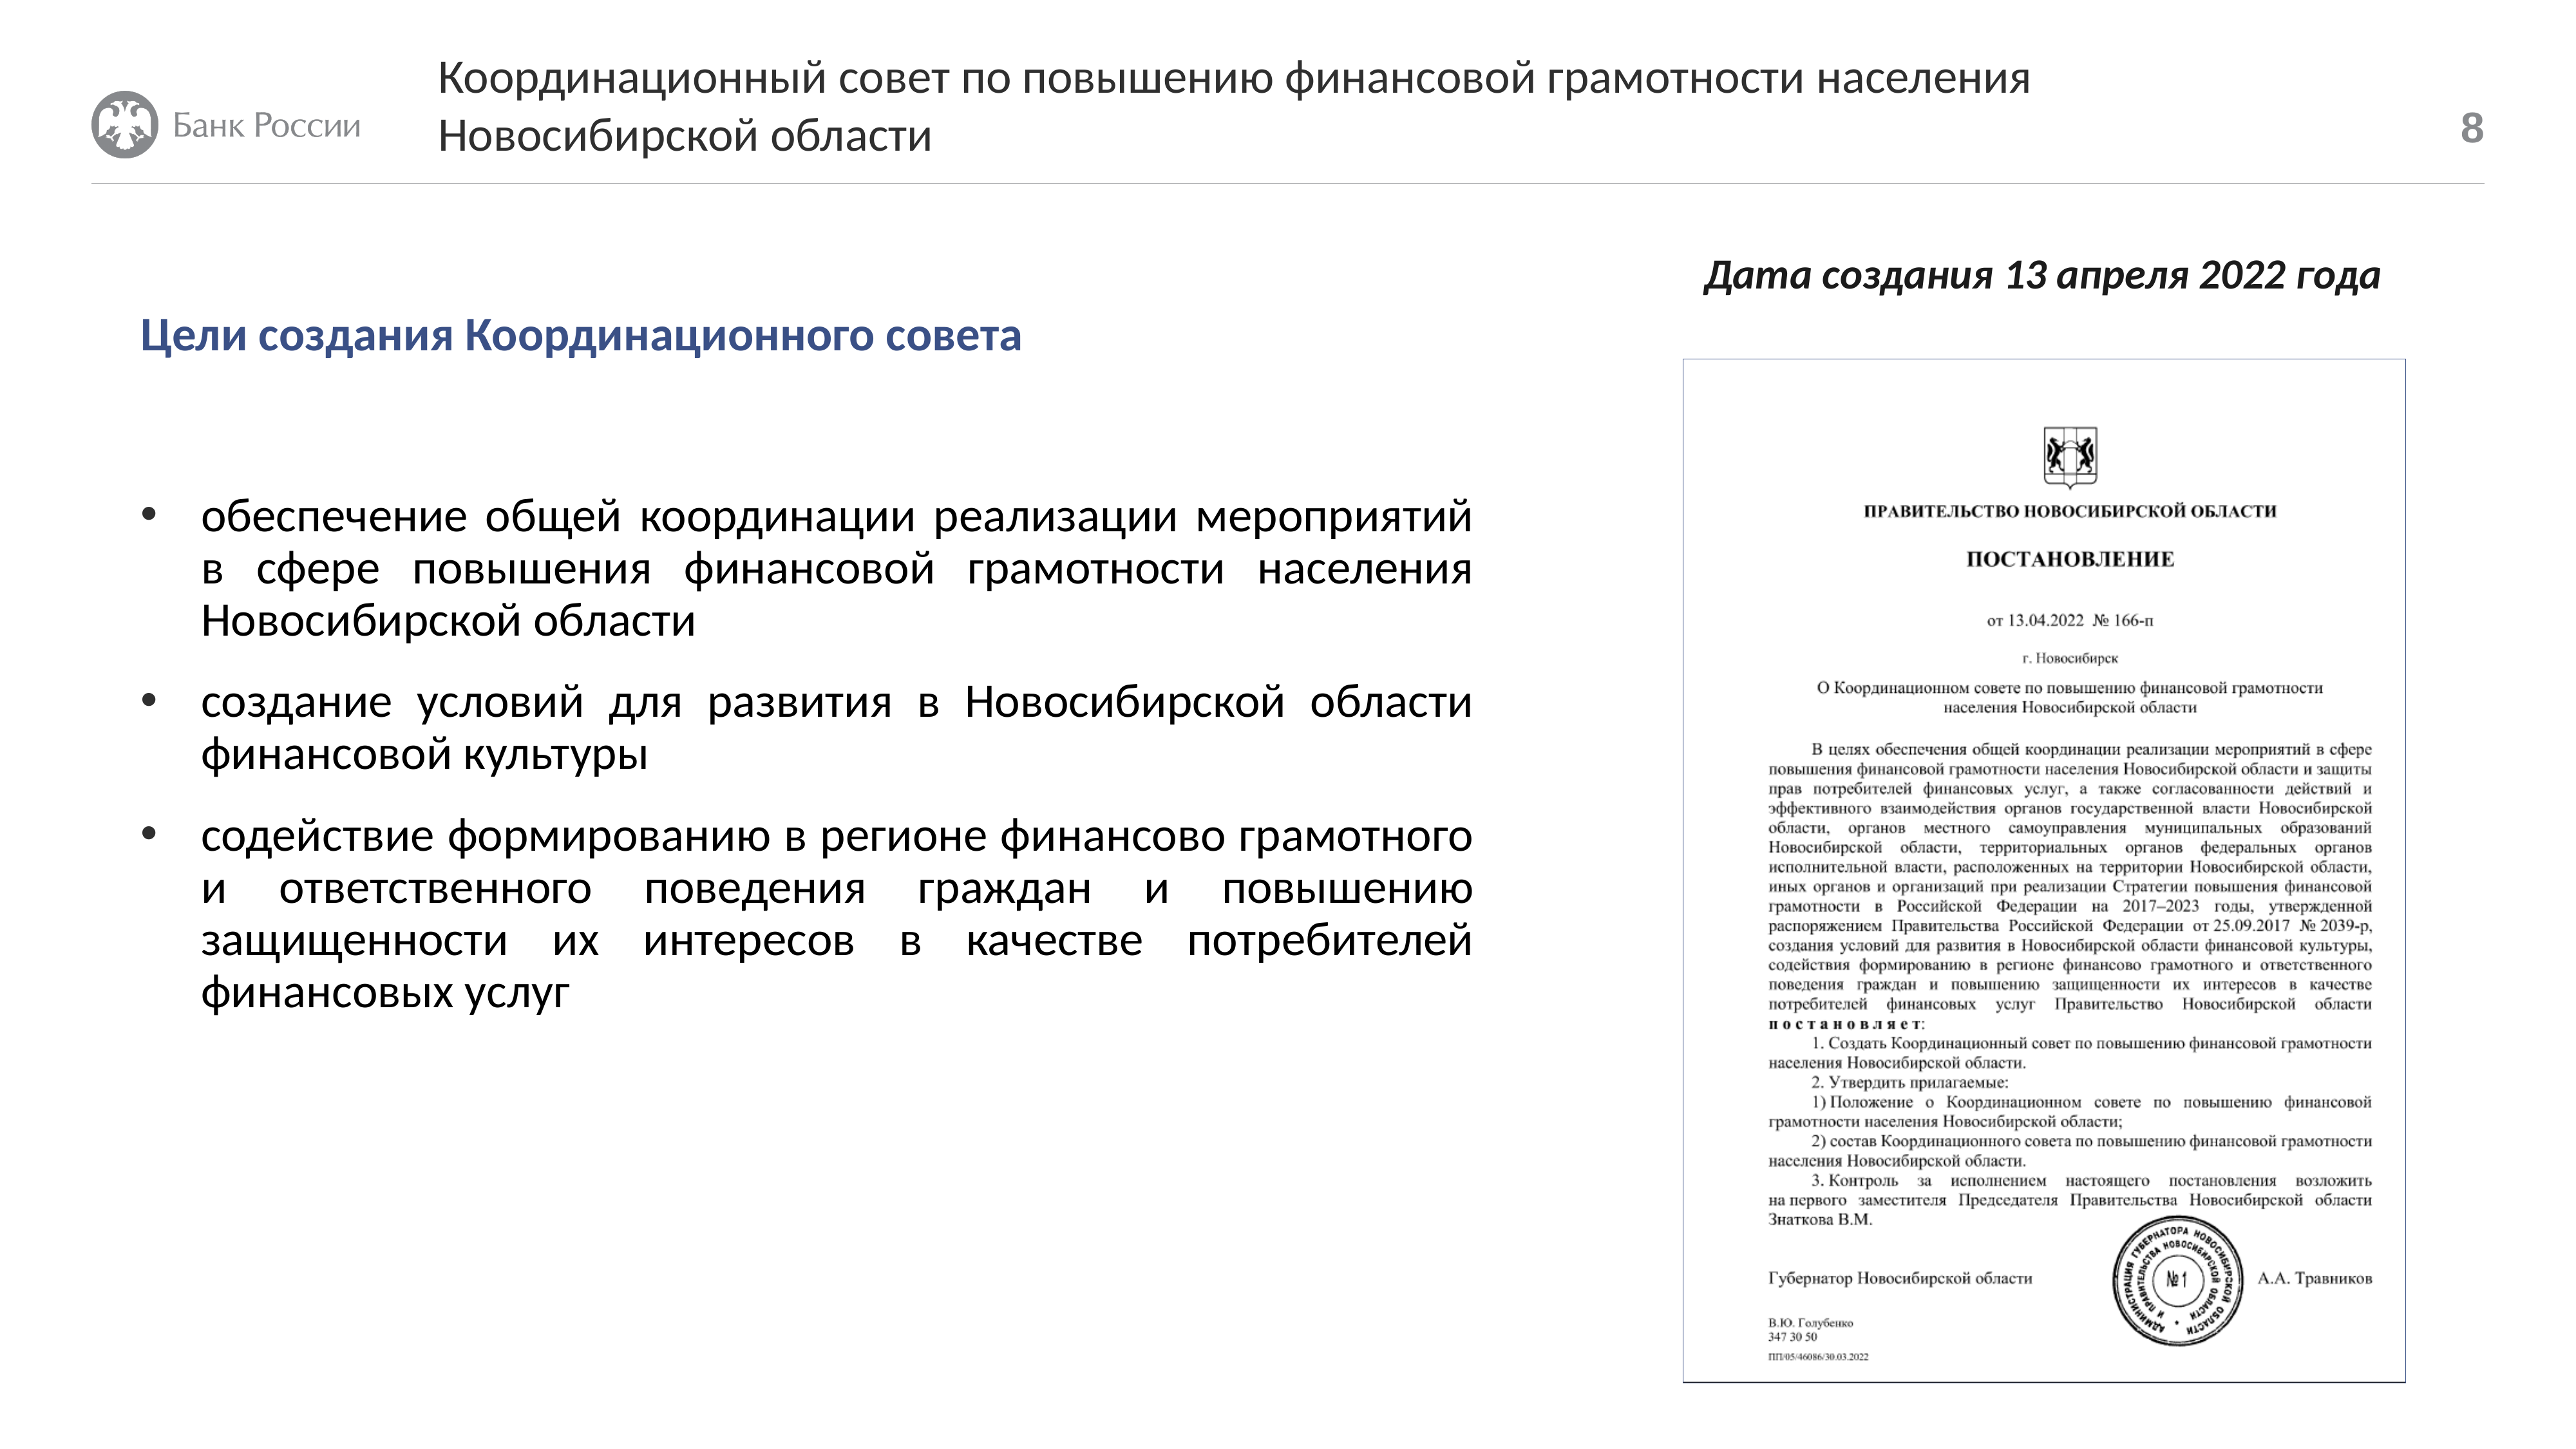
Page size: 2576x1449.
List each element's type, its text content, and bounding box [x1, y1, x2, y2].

picture [91, 91, 359, 158]
picture [1683, 359, 2406, 1383]
slide_number 8 [2327, 91, 2485, 160]
text_box Цели создания Координационного совета обеспечение общей координации реализации мероприятий в сфере повышения финансовой грамотности населения Новосибирской области создание условий для развития в Новосибирской области финансовой культуры содействие формированию в регионе финансово грамотного и ответственного поведения граждан и повышению защищенности их интересов в качестве потребителей финансовых услуг [131, 298, 1484, 1023]
title Дата создания 13 апреля 2022 года [1633, 252, 2445, 298]
text_box Координационный совет по повышению финансовой грамотности населения Новосибирской области [428, 40, 2064, 166]
